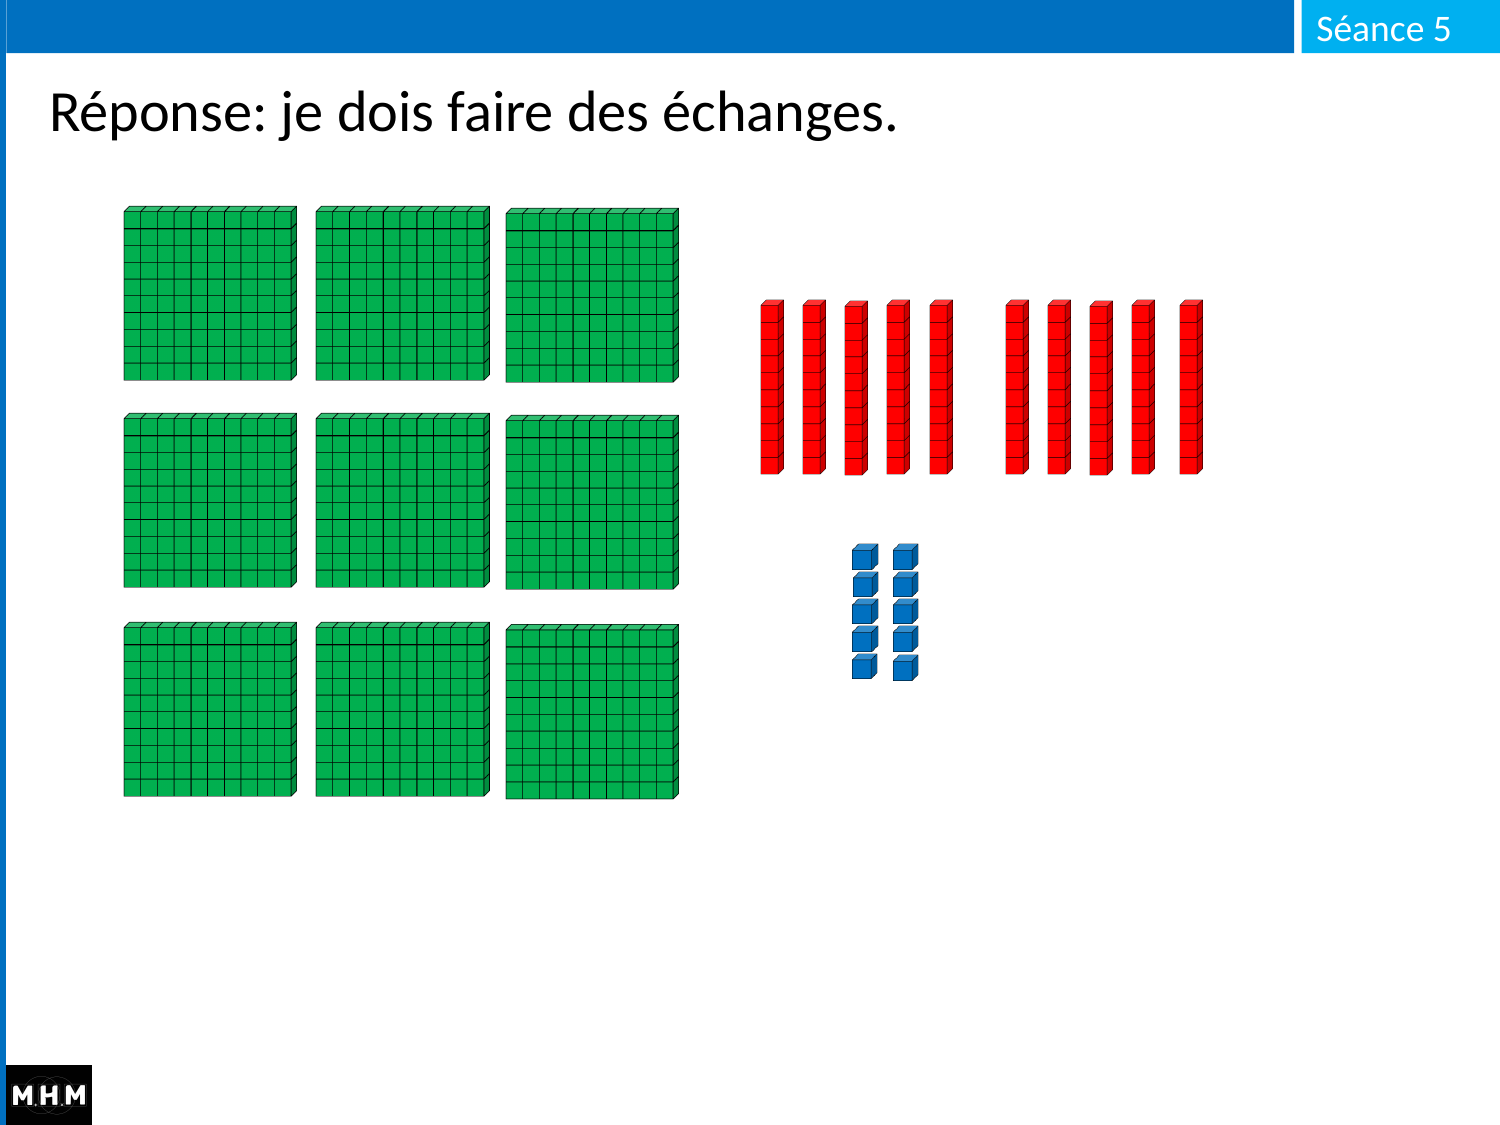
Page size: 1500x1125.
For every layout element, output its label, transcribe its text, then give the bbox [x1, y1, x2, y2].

picture [6, 1065, 92, 1125]
picture [928, 298, 955, 476]
picture [1046, 298, 1073, 476]
picture [1004, 298, 1031, 476]
picture [843, 299, 870, 477]
picture [1130, 298, 1157, 476]
picture [313, 620, 491, 798]
picture [313, 204, 491, 382]
picture [503, 622, 680, 801]
picture [850, 542, 880, 680]
text_box Réponse: je dois faire des échanges. [34, 66, 1124, 151]
picture [891, 542, 920, 682]
picture [121, 411, 298, 589]
picture [801, 298, 828, 476]
picture [121, 204, 298, 382]
picture [503, 413, 680, 591]
picture [121, 620, 298, 798]
picture [1178, 298, 1205, 476]
picture [313, 411, 491, 589]
picture [1088, 299, 1115, 477]
picture [759, 298, 786, 476]
picture [885, 298, 912, 476]
picture [503, 206, 680, 384]
